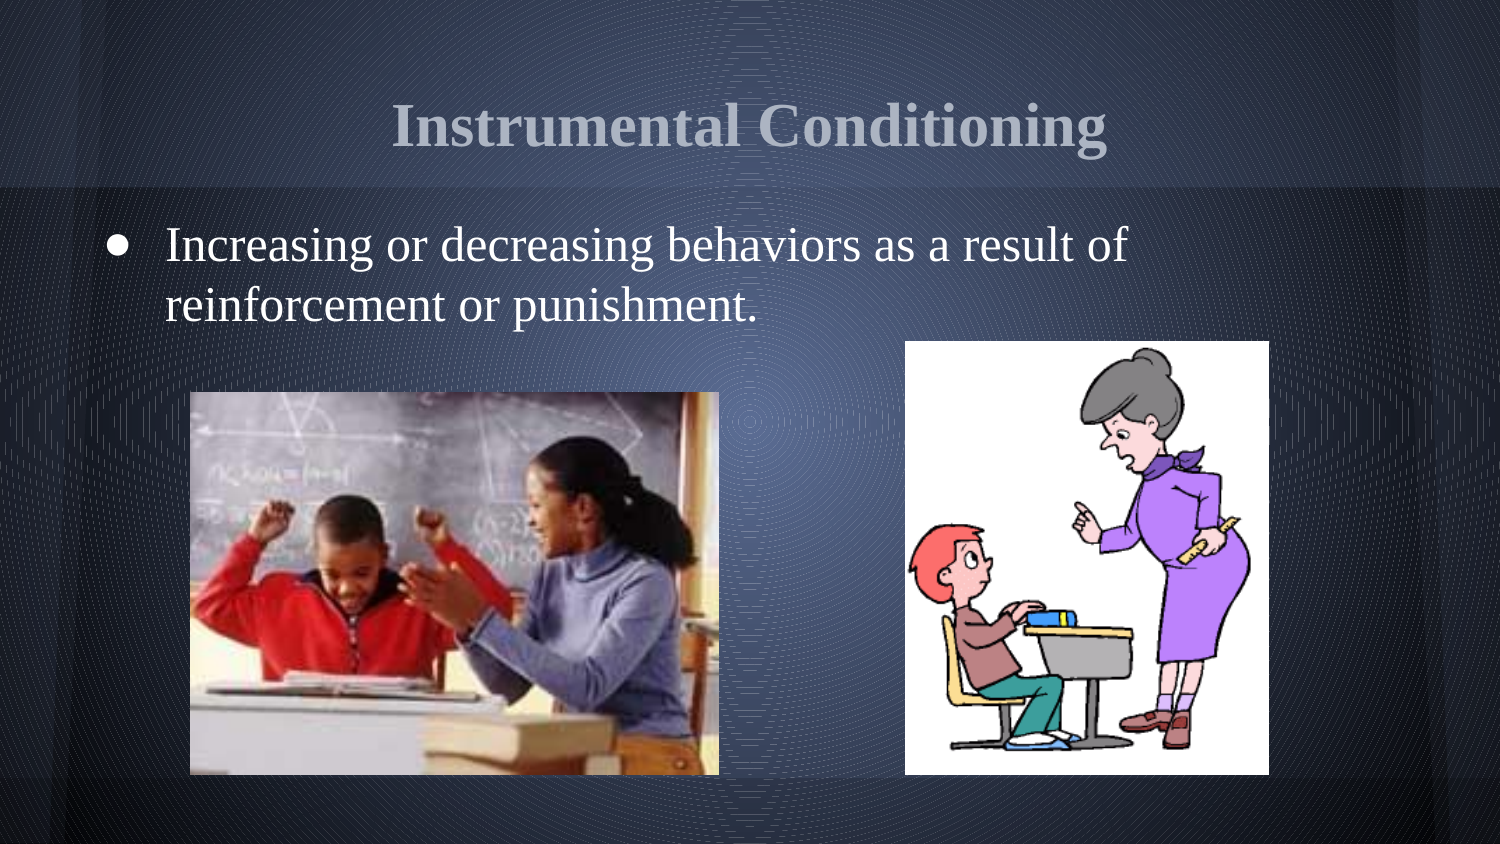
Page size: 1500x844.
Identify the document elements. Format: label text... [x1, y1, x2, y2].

picture [190, 391, 720, 775]
title Instrumental Conditioning [75, 33, 1425, 175]
picture [905, 341, 1269, 775]
list Increasing or decreasing behaviors as a result of reinforcement or punishment. [75, 196, 1425, 808]
